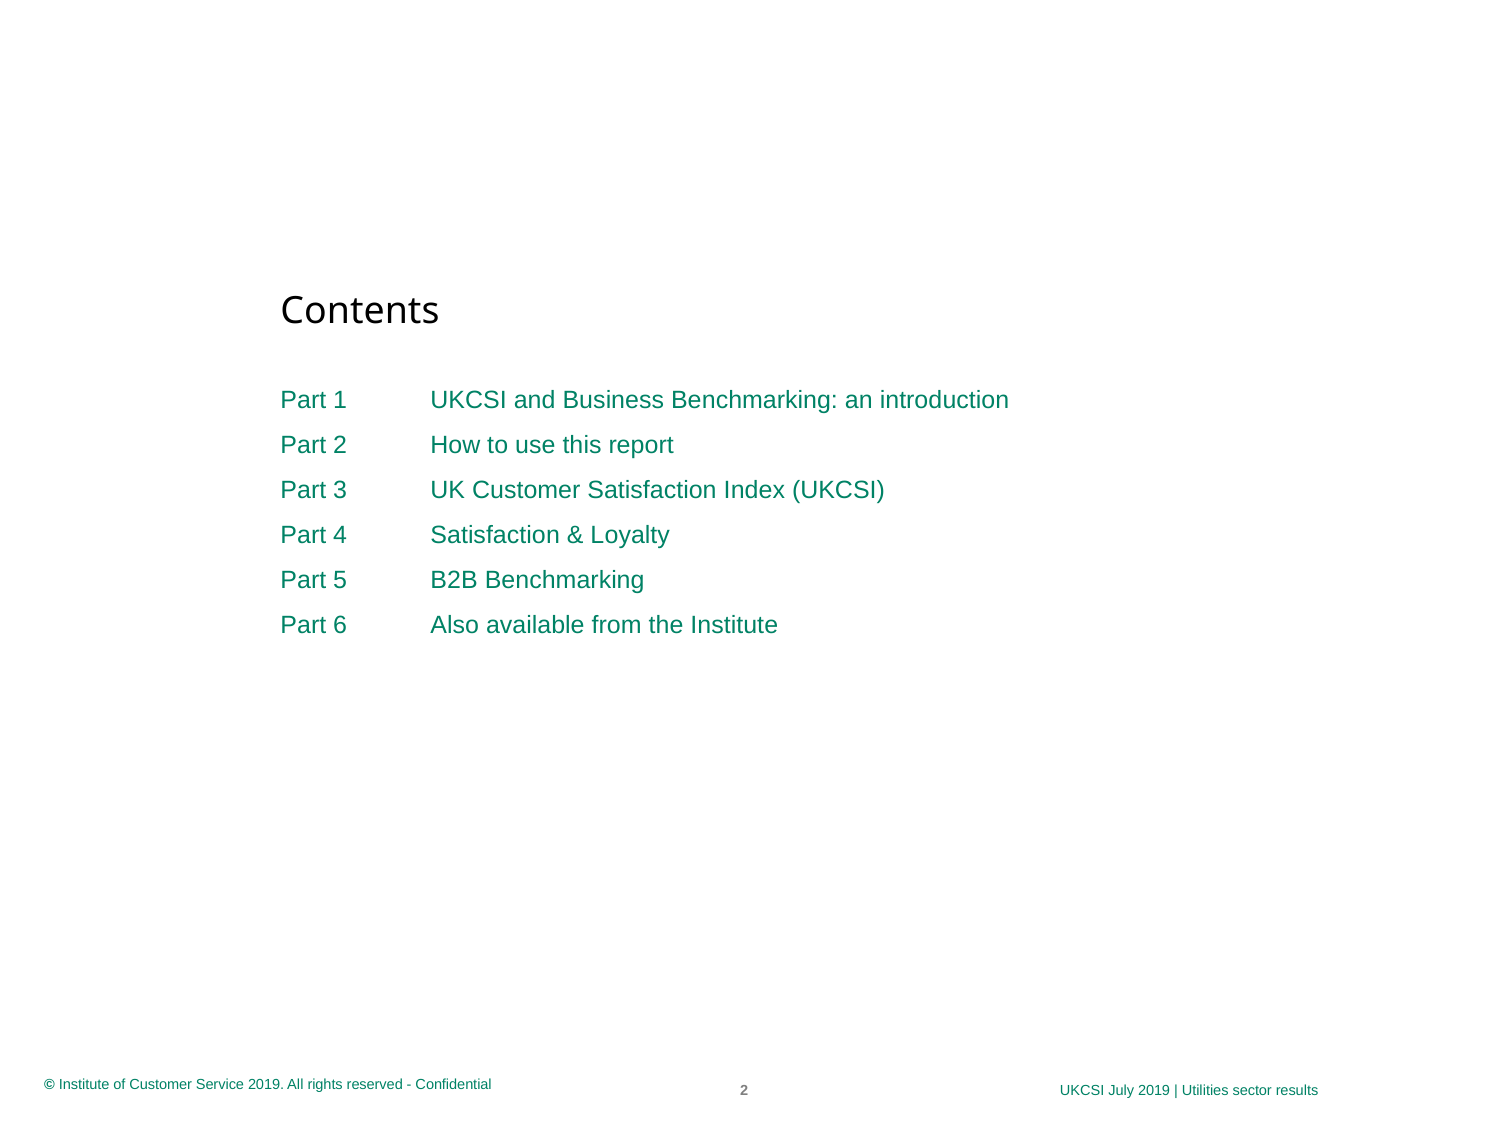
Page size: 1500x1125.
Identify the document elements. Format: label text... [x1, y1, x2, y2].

title Contents [265, 278, 786, 361]
text_box Part 1 UKCSI and Business Benchmarking: an introduction Part 2 How to use this report Part 3 UK Customer Satisfaction Index (UKCSI) Part 4 Satisfaction & Loyalty Part 5 B2B Benchmarking Part 6 Also available from the Institute [265, 361, 1445, 691]
text_box UKCSI July 2019 | Utilities sector results [1045, 1072, 1500, 1106]
